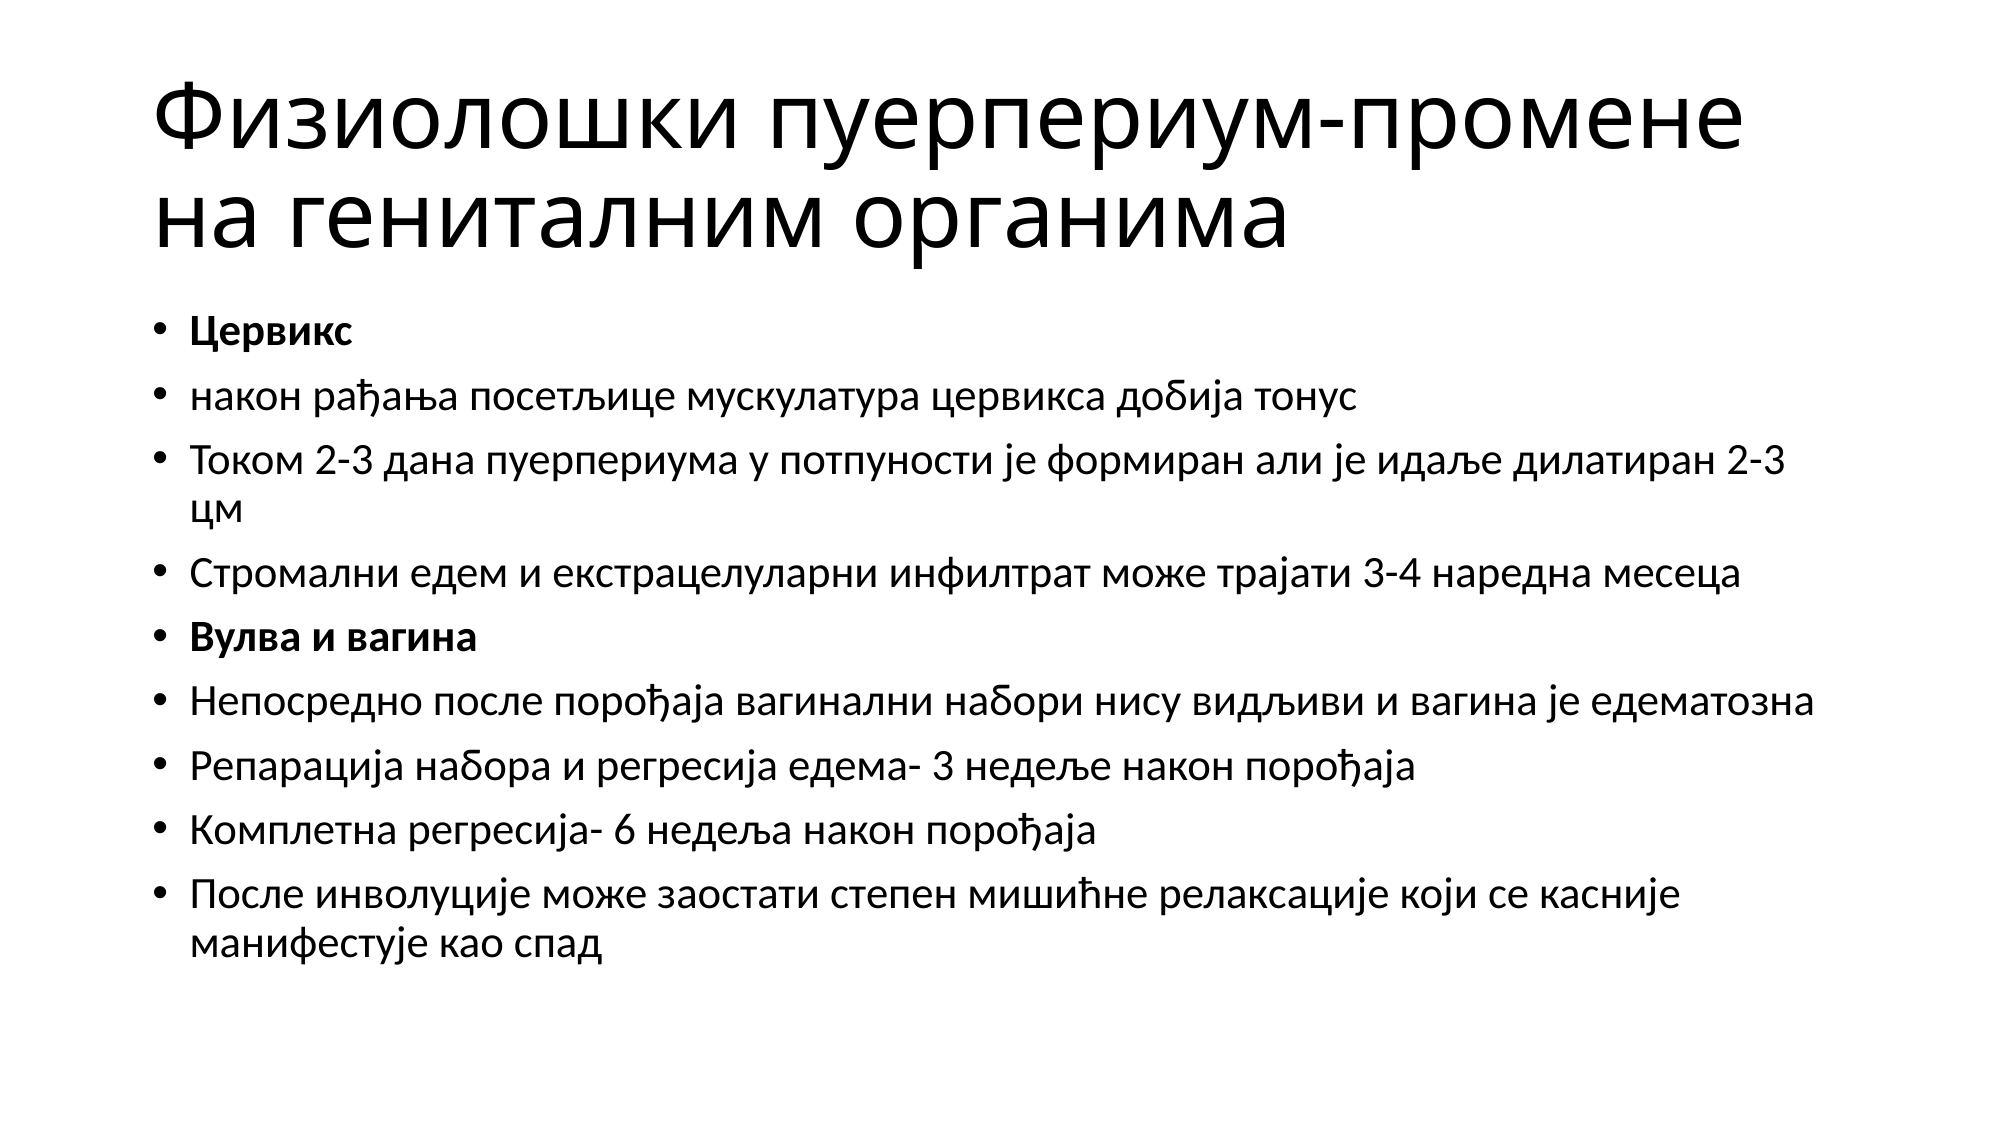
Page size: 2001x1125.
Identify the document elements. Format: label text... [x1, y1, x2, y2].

list Цервикс након рађања посетљице мускулатура цервикса добија тонус Током 2-3 дана пуерпериума у потпуности је формиран али је идаље дилатиран 2-3 цм Стромални едем и екстрацелуларни инфилтрат може трајати 3-4 наредна месеца Вулва и вагина Непосредно после порођаја вагинални набори нису видљиви и вагина је едематозна Репарација набора и регресија едема- 3 недеље након порођаја Комплетна регресија- 6 недеља након порођаја После инволуције може заостати степен мишићне релаксације који се касније манифестује као спад [137, 299, 1863, 1014]
title Физиолошки пуерпериум-промене на гениталним органима [137, 59, 1863, 278]
